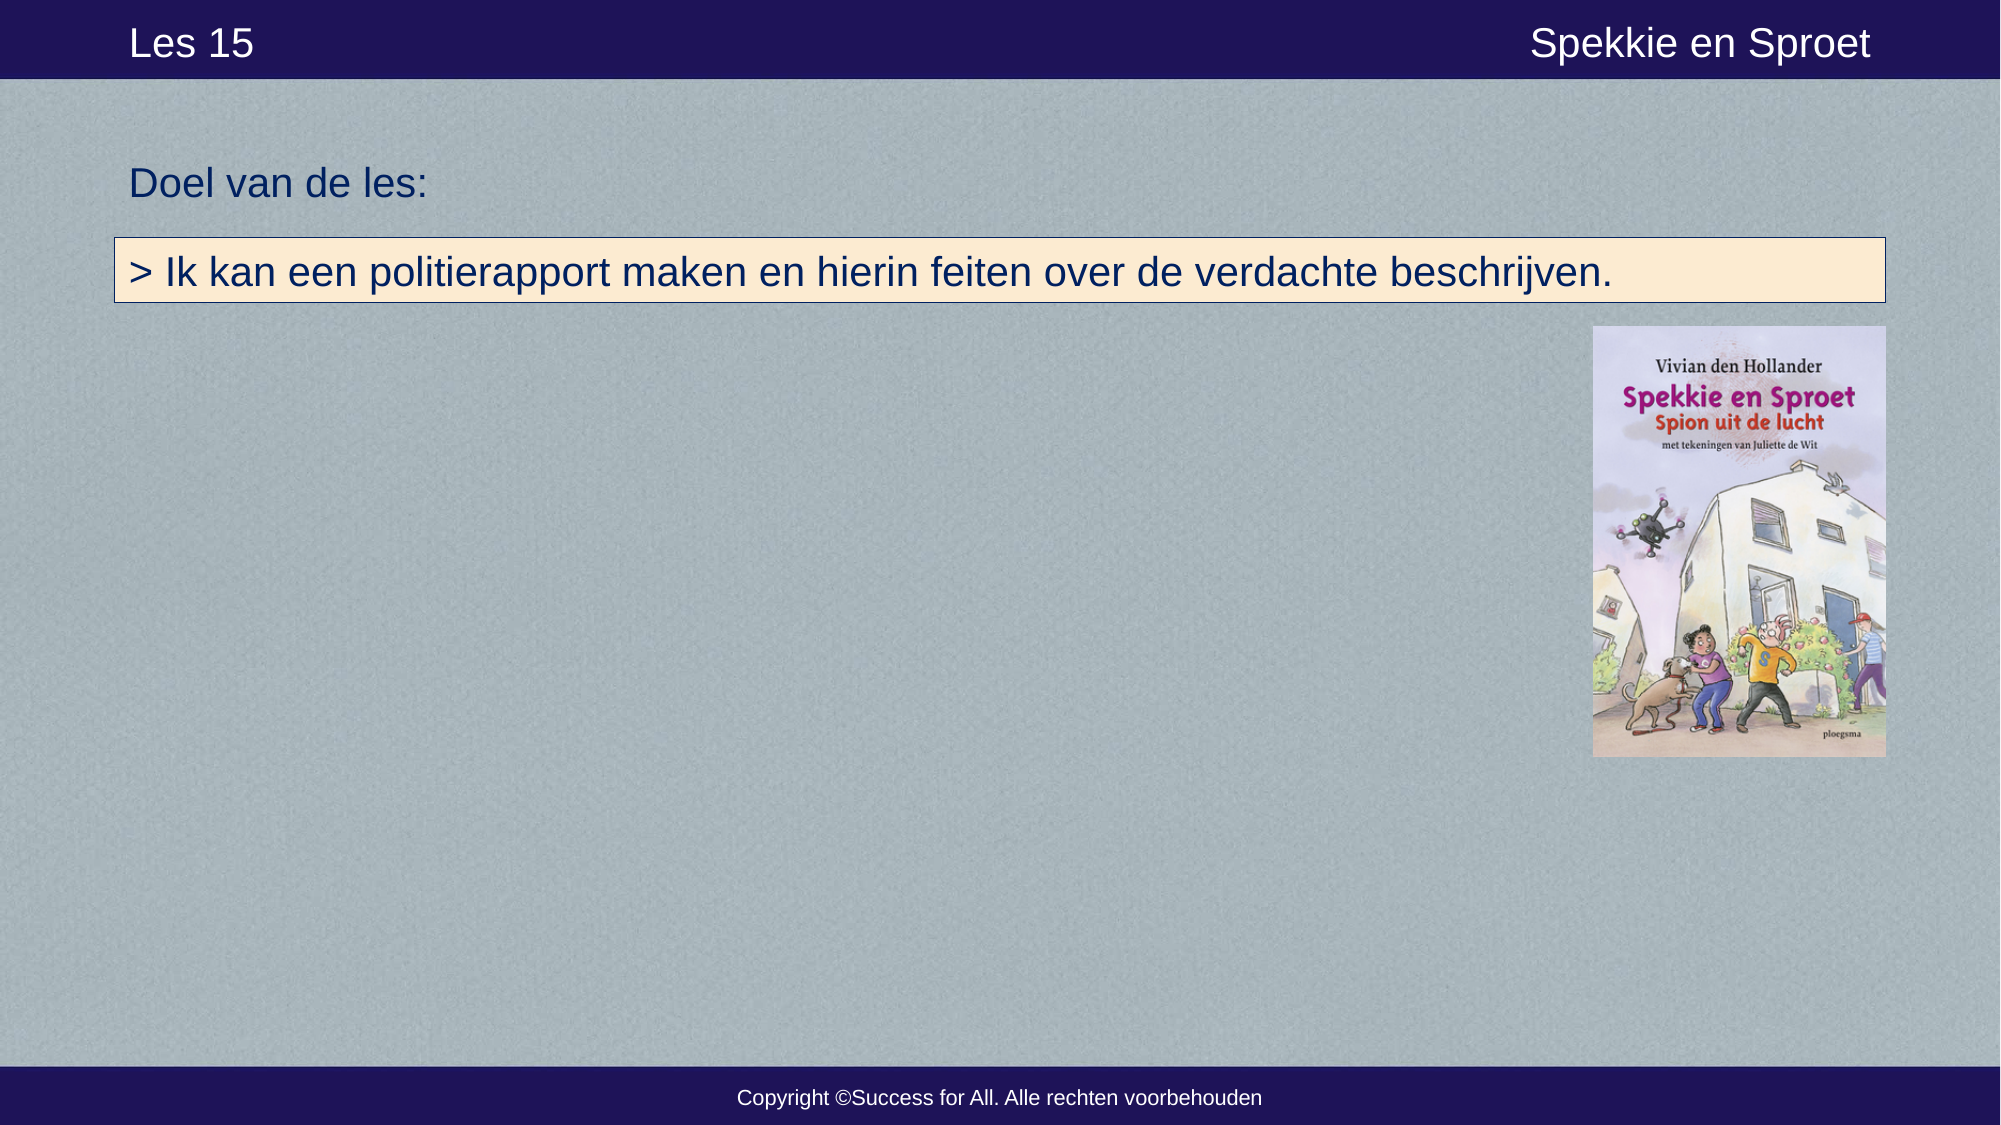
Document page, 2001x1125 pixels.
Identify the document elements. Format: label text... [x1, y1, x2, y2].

text_box Copyright ©Success for All. Alle rechten voorbehouden [0, 1076, 2000, 1125]
text_box Doel van de les: [113, 148, 1635, 214]
text_box Spekkie en Sproet [999, 8, 1886, 73]
text_box Les 15 [114, 8, 354, 73]
picture [0, 0, 2001, 1125]
text_box > Ik kan een politierapport maken en hierin feiten over de verdachte beschrijven. [114, 237, 1886, 303]
